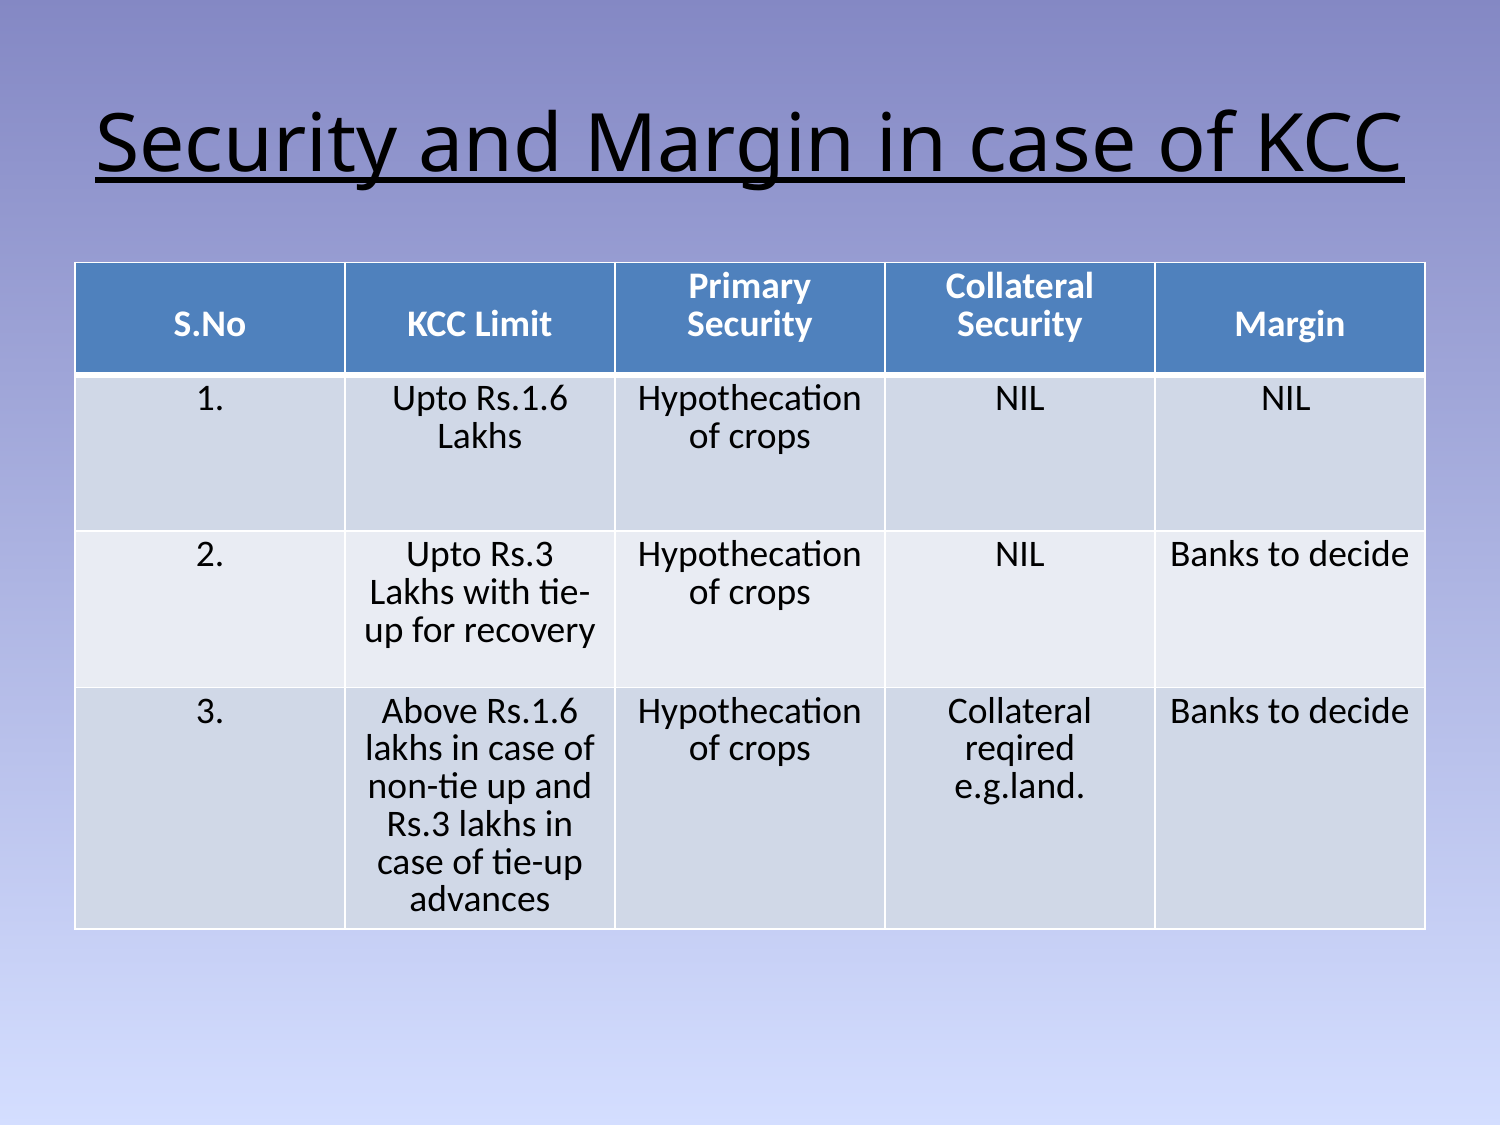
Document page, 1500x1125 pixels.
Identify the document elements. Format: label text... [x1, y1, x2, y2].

table_header S.No [76, 263, 344, 372]
table_cell 2. [76, 532, 344, 687]
table_cell Banks to decide [1156, 532, 1424, 687]
table_header Collateral Security [886, 263, 1154, 372]
table_cell 1. [76, 378, 344, 530]
table_cell NIL [886, 532, 1154, 687]
table_header Margin [1156, 263, 1424, 372]
table_cell 3. [76, 688, 344, 928]
table_cell Hypothecation of crops [616, 532, 884, 687]
table_cell Above Rs.1.6 lakhs in case of non-tie up and Rs.3 lakhs in case of tie-up advances [346, 688, 614, 928]
table_cell Hypothecation of crops [616, 688, 884, 928]
table_header KCC Limit [346, 263, 614, 372]
table_cell Banks to decide [1156, 688, 1424, 928]
table_cell NIL [886, 378, 1154, 530]
table_cell NIL [1156, 378, 1424, 530]
table_cell Hypothecation of crops [616, 378, 884, 530]
table_cell Upto Rs.3 Lakhs with tie-up for recovery [346, 532, 614, 687]
table_cell Collateral reqired e.g.land. [886, 688, 1154, 928]
title Security and Margin in case of KCC [75, 45, 1425, 233]
table_header Primary Security [616, 263, 884, 372]
table_cell Upto Rs.1.6 Lakhs [346, 378, 614, 530]
